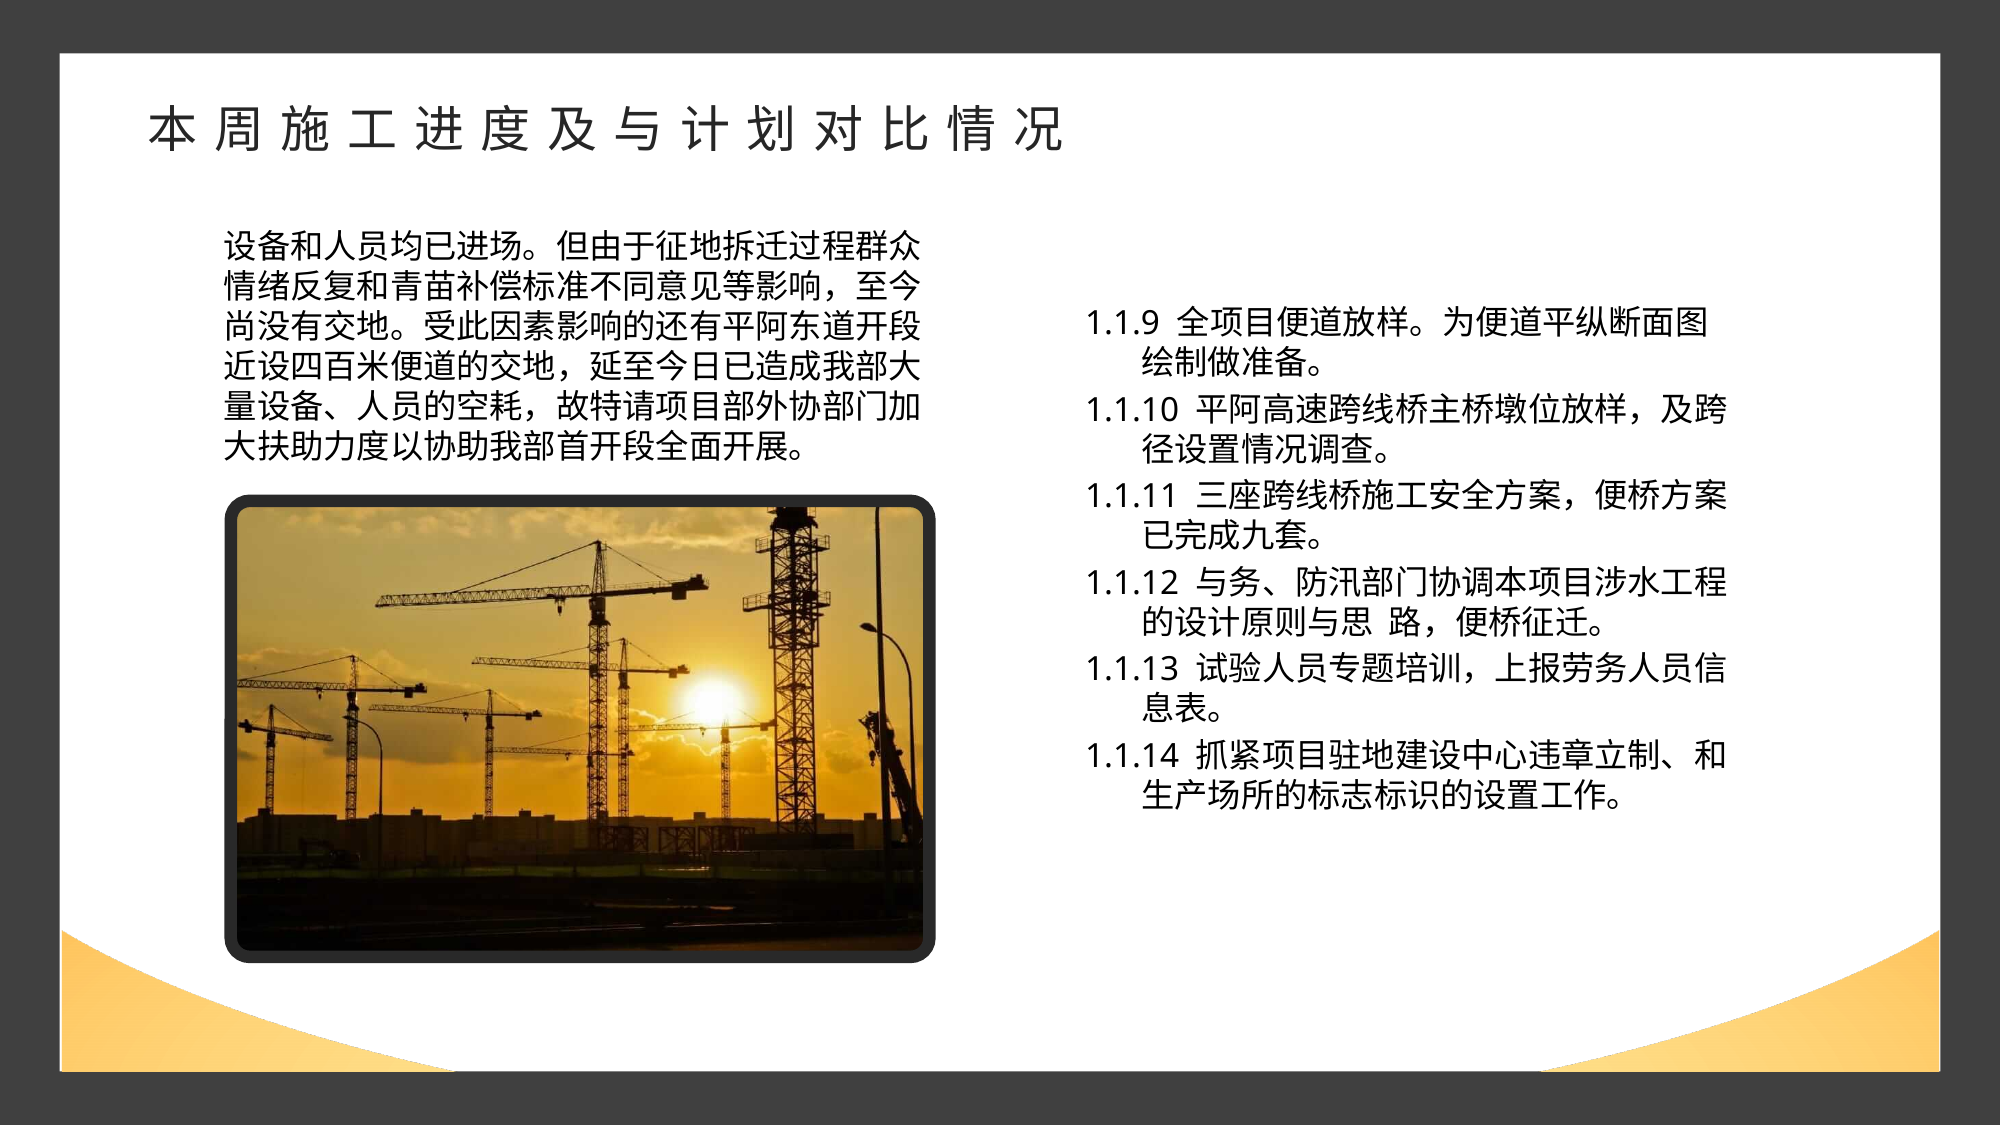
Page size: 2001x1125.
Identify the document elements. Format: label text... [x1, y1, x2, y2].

picture [0, 0, 2000, 1125]
text_box 本周施工进度及与计划对比情况 [132, 89, 1139, 165]
text_box 设备和人员均已进场。但由于征地拆迁过程群众情绪反复和青苗补偿标准不同意见等影响，至今尚没有交地。受此因素影响的还有平阿东道开段近设四百米便道的交地，延至今日已造成我部大量设备、人员的空耗，故特请项目部外协部门加大扶助力度以协助我部首开段全面开展。 [209, 218, 952, 473]
text_box 1.1.9 全项目便道放样。为便道平纵断面图绘制做准备。 1.1.10 平阿高速跨线桥主桥墩位放样，及跨径设置情况调查。 1.1.11 三座跨线桥施工安全方案，便桥方案已完成九套。 1.1.12 与务、防汛部门协调本项目涉水工程的设计原则与思 路，便桥征迁。 1.1.13 试验人员专题培训，上报劳务人员信息表。 1.1.14 抓紧项目驻地建设中心违章立制、和生产场所的标志标识的设置工作。 [1070, 294, 1747, 658]
